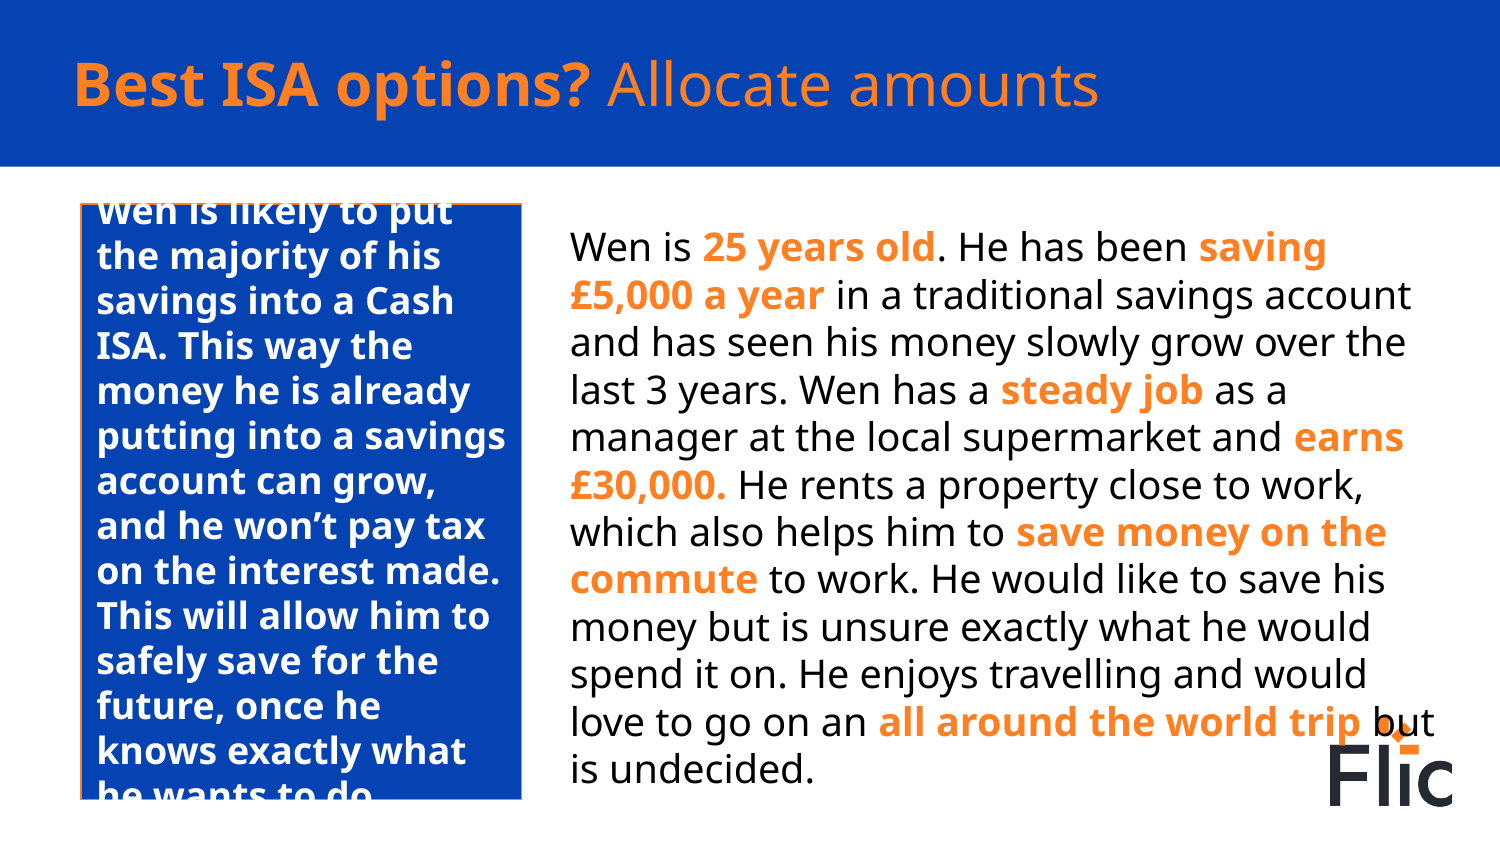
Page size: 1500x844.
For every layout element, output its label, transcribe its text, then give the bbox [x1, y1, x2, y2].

picture [98, 232, 495, 760]
text_box Wen is 25 years old. He has been saving £5,000 a year in a traditional savings account and has seen his money slowly grow over the last 3 years. Wen has a steady job as a manager at the local supermarket and earns £30,000. He rents a property close to work, which also helps him to save money on the commute to work. He would like to save his money but is unsure exactly what he would spend it on. He enjoys travelling and would love to go on an all around the world trip but is undecided. [554, 207, 1459, 684]
picture [1330, 716, 1452, 807]
title Best ISA options? Allocate amounts [57, 39, 1329, 125]
text_box Wen is likely to put the majority of his savings into a Cash ISA. This way the money he is already putting into a savings account can grow, and he won’t pay tax on the interest made. This will allow him to safely save for the future, once he knows exactly what he wants to do. [81, 204, 522, 800]
text_box Lunch out [1233, 684, 1418, 749]
